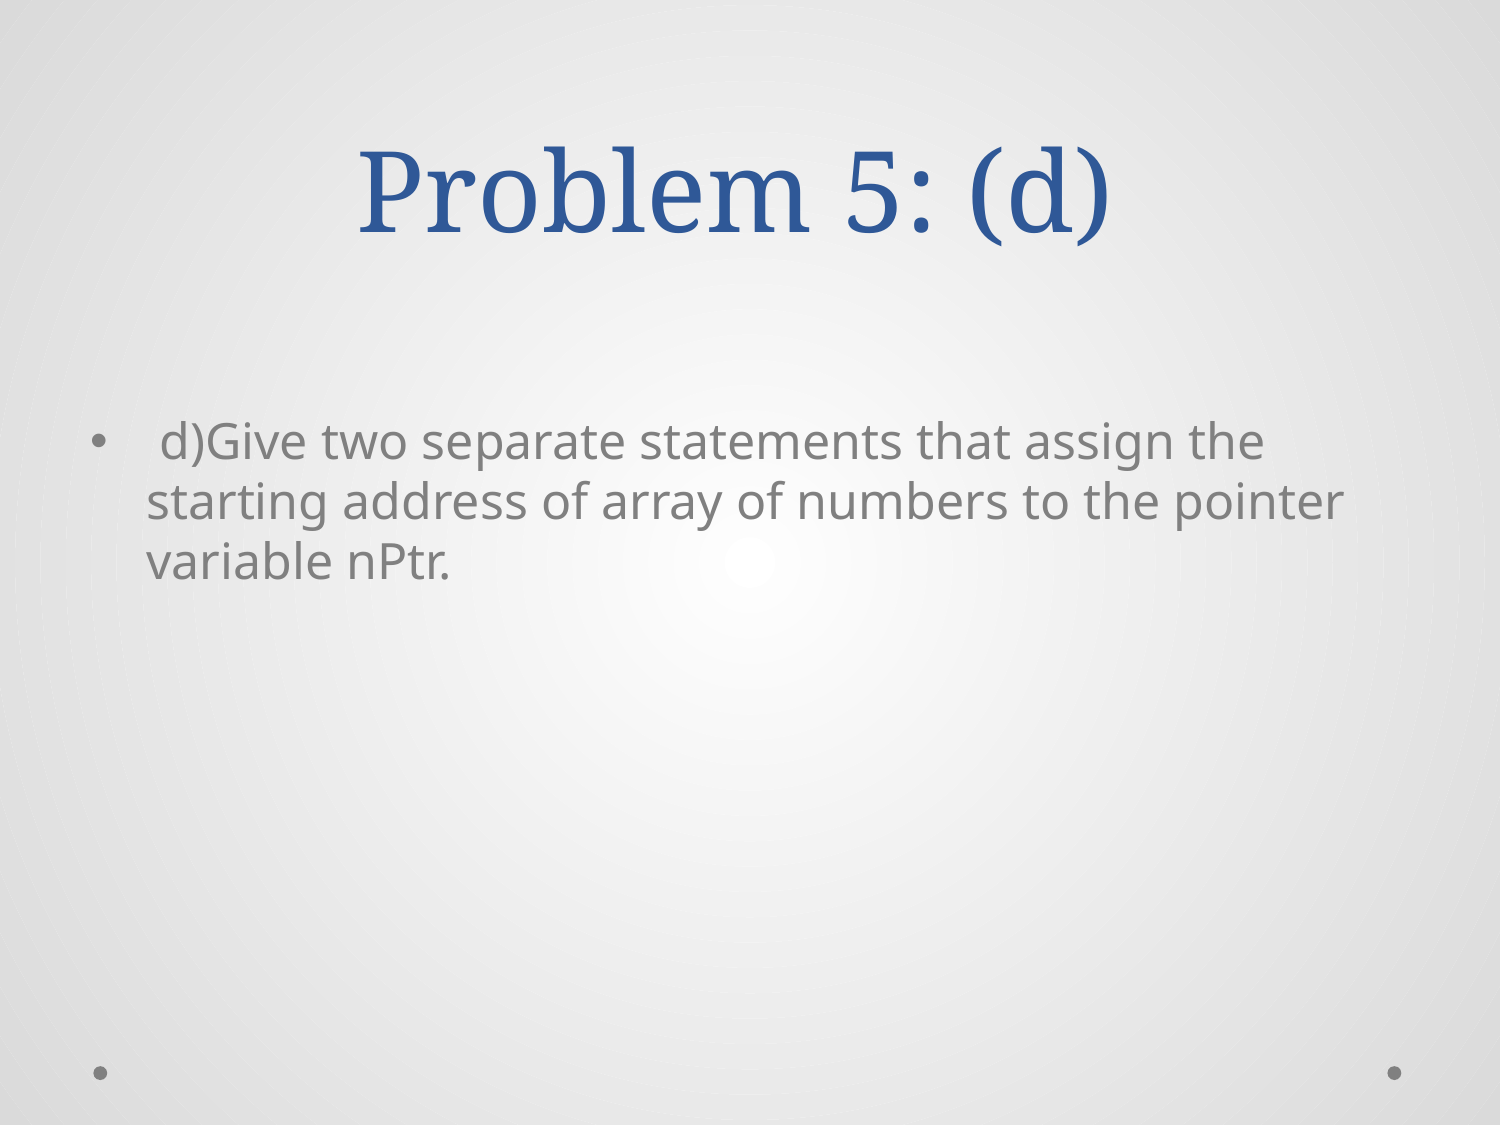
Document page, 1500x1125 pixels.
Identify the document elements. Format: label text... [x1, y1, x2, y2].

list d)Give two separate statements that assign the starting address of array of numbers to the pointer variable nPtr. [75, 262, 1425, 1005]
title Problem 5: (d) [75, 0, 1425, 262]
